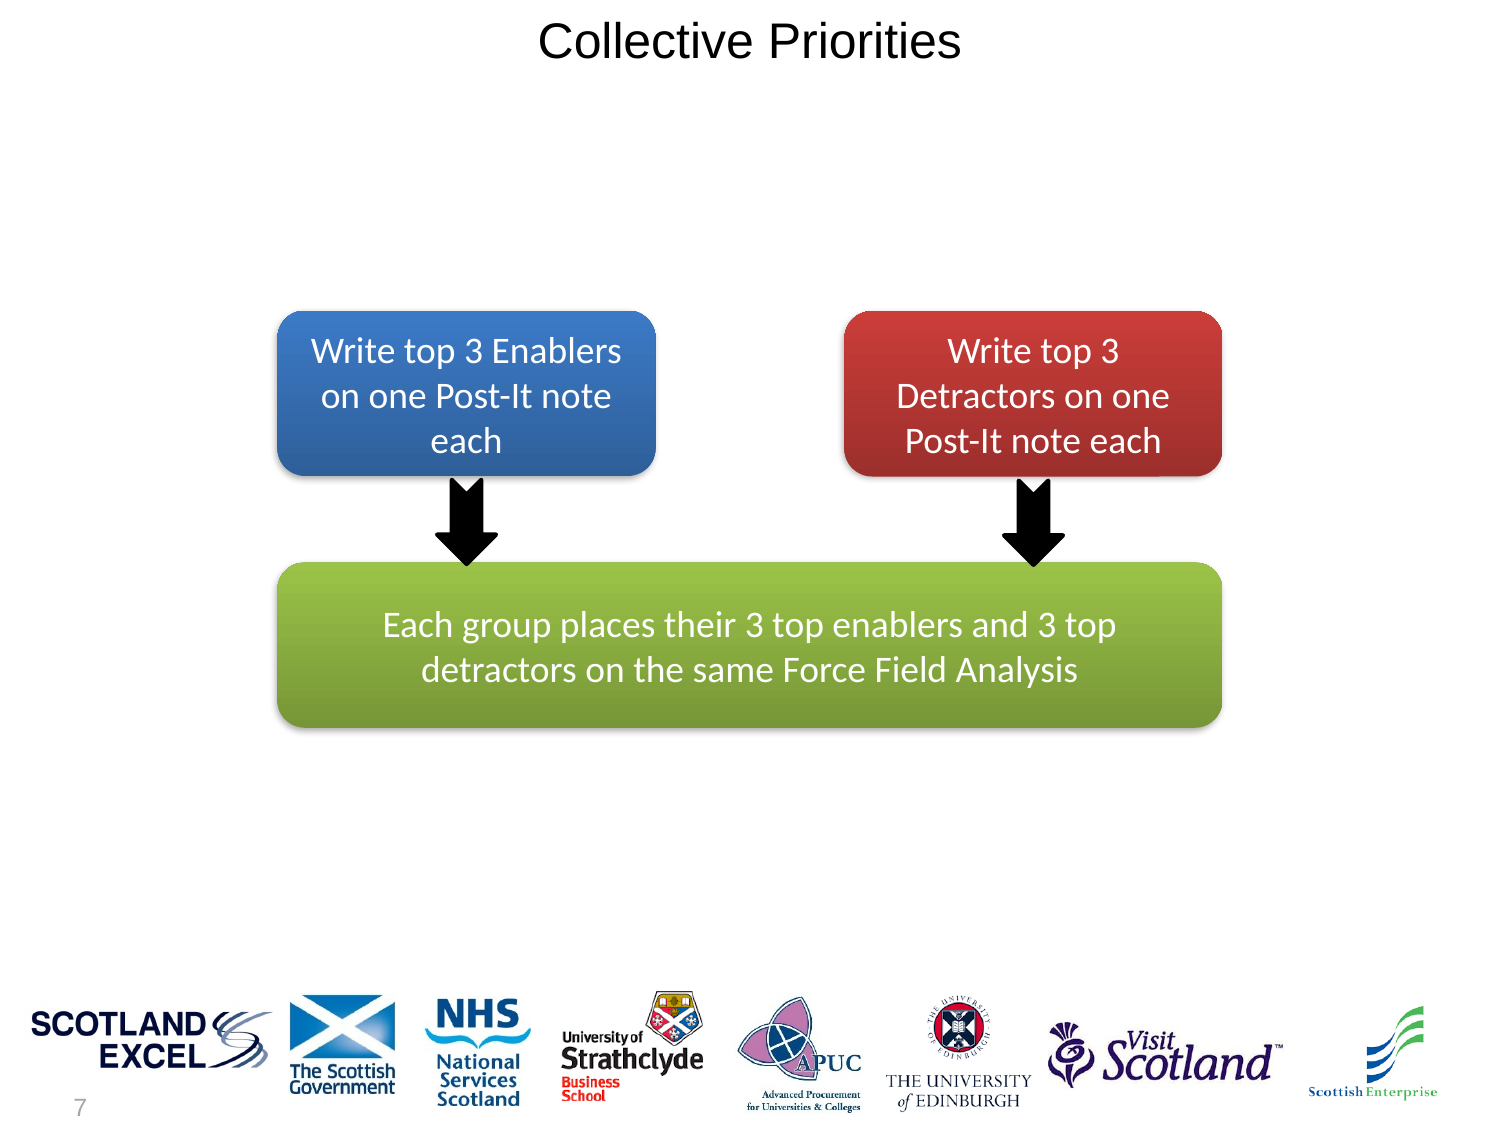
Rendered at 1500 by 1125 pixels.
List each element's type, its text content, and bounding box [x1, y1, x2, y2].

text_box Collective Priorities [0, 0, 1500, 76]
text_box [435, 477, 498, 567]
picture [424, 996, 531, 1106]
text_box Each group places their 3 top enablers and 3 top detractors on the same Force Field Analysis [277, 562, 1223, 728]
picture [733, 993, 867, 1118]
picture [880, 993, 1483, 1113]
text_box [1002, 478, 1065, 567]
picture [561, 991, 703, 1101]
text_box Write top 3 Detractors on one Post-It note each [844, 311, 1223, 477]
picture [12, 992, 396, 1094]
text_box Write top 3 Enablers on one Post-It note each [277, 310, 656, 476]
